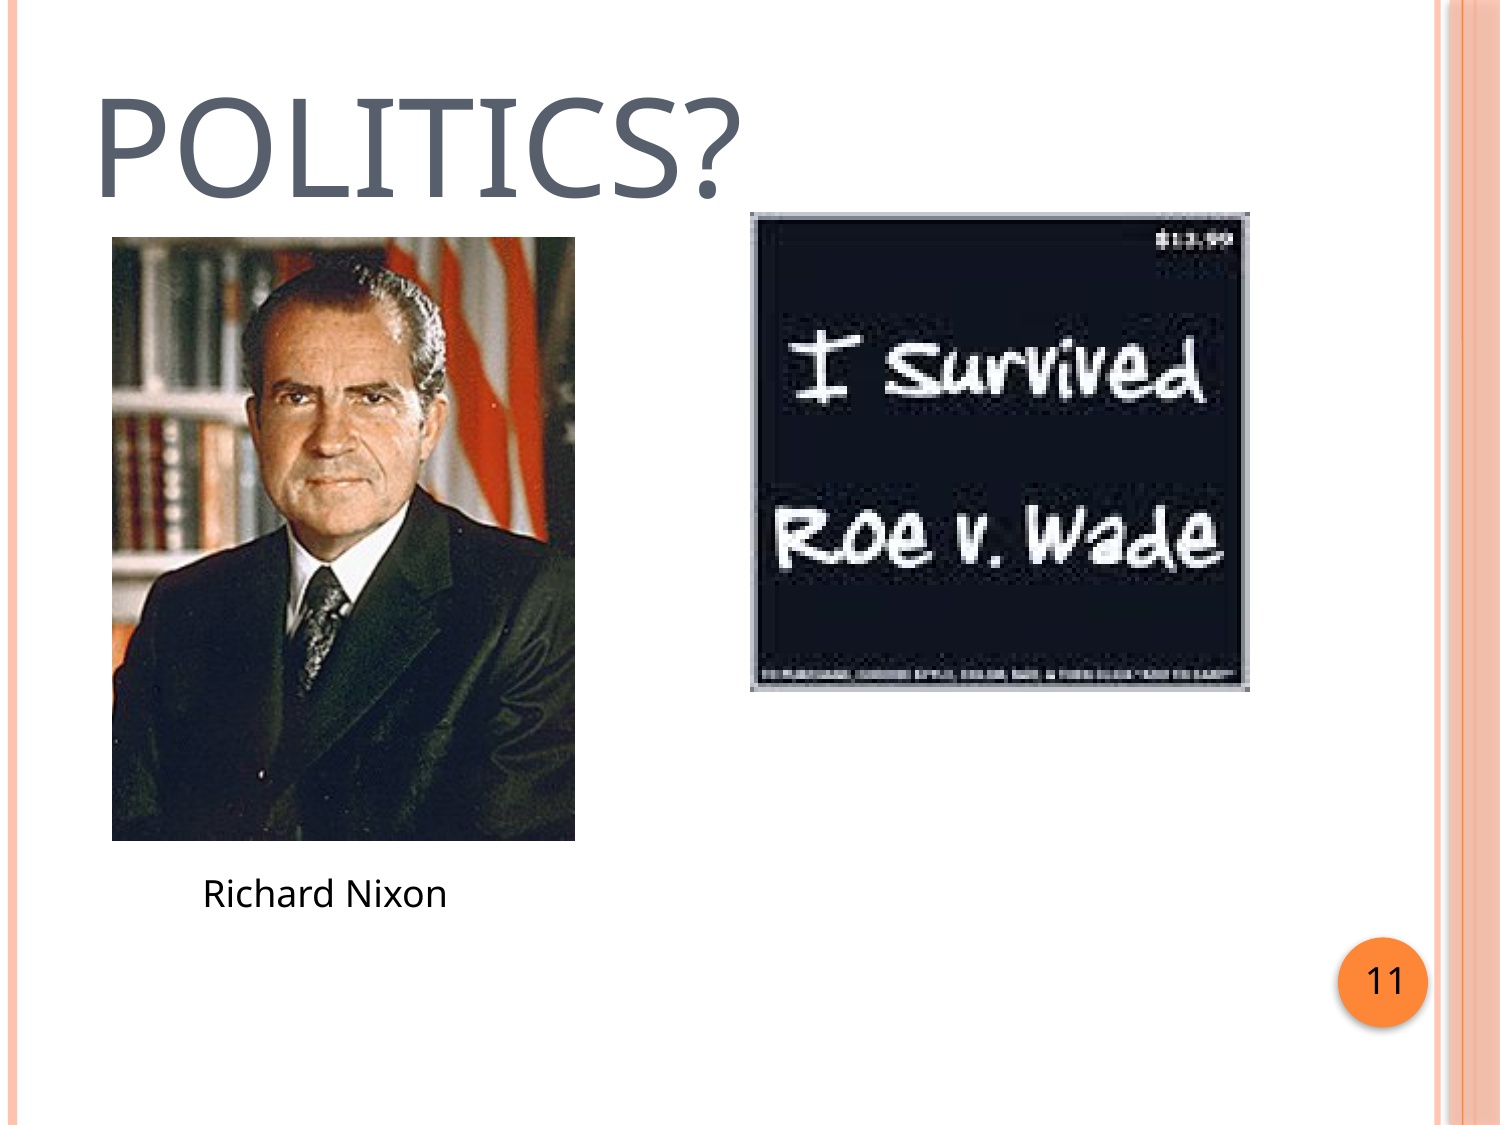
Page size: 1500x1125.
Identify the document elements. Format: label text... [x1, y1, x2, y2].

picture [111, 236, 576, 842]
picture [749, 211, 1251, 692]
title Politics? [75, 45, 1300, 233]
text_box Richard Nixon [187, 862, 725, 923]
text_box 11 [1350, 949, 1450, 1010]
